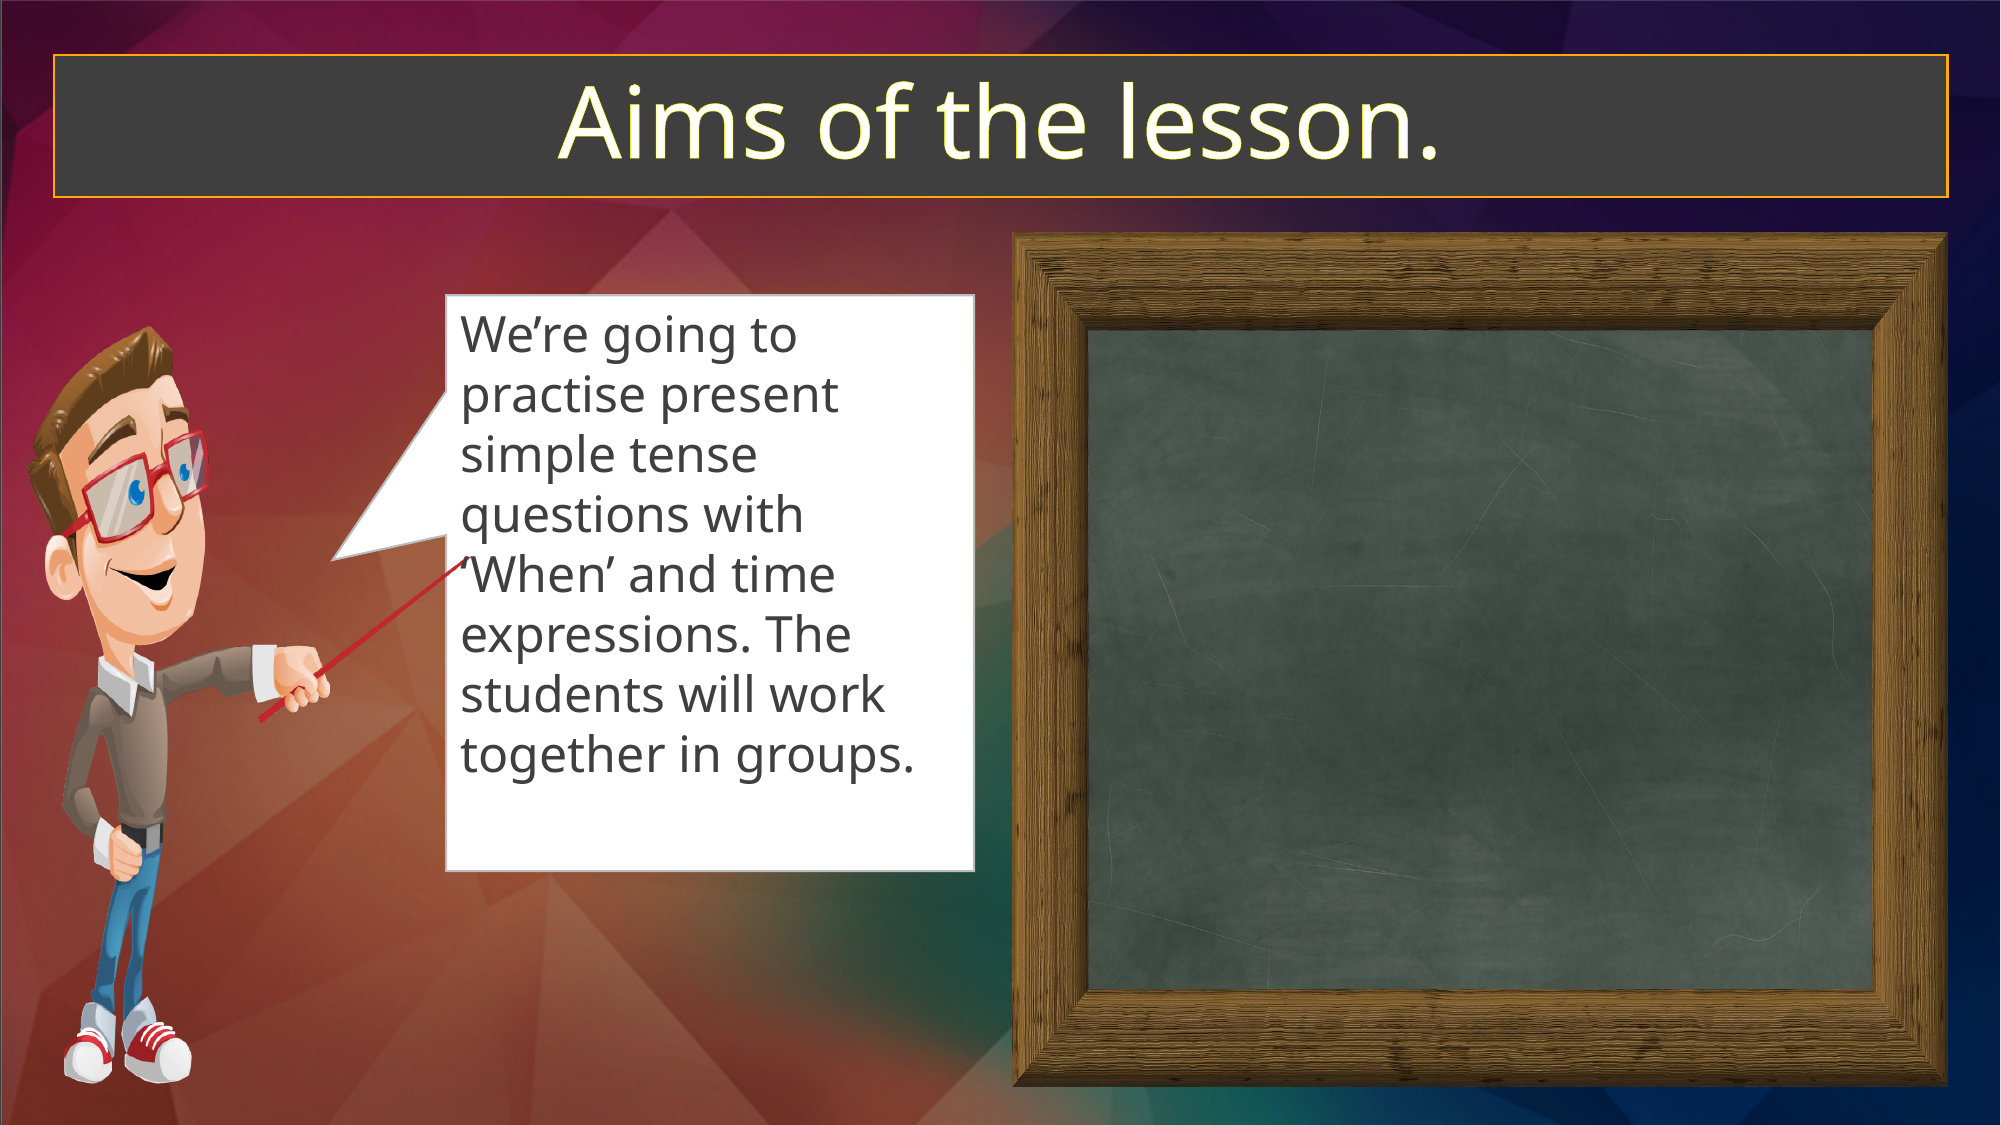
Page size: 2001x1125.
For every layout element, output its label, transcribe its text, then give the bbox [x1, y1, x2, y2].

picture [3, 1, 2001, 1125]
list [1012, 232, 1948, 1087]
text_box We’re going to practise present simple tense questions with ‘When’ and time expressions. The students will work together in groups. [471, 295, 974, 790]
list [21, 277, 471, 1112]
text_box [472, 294, 976, 873]
title Aims of the lesson. [53, 54, 1949, 198]
